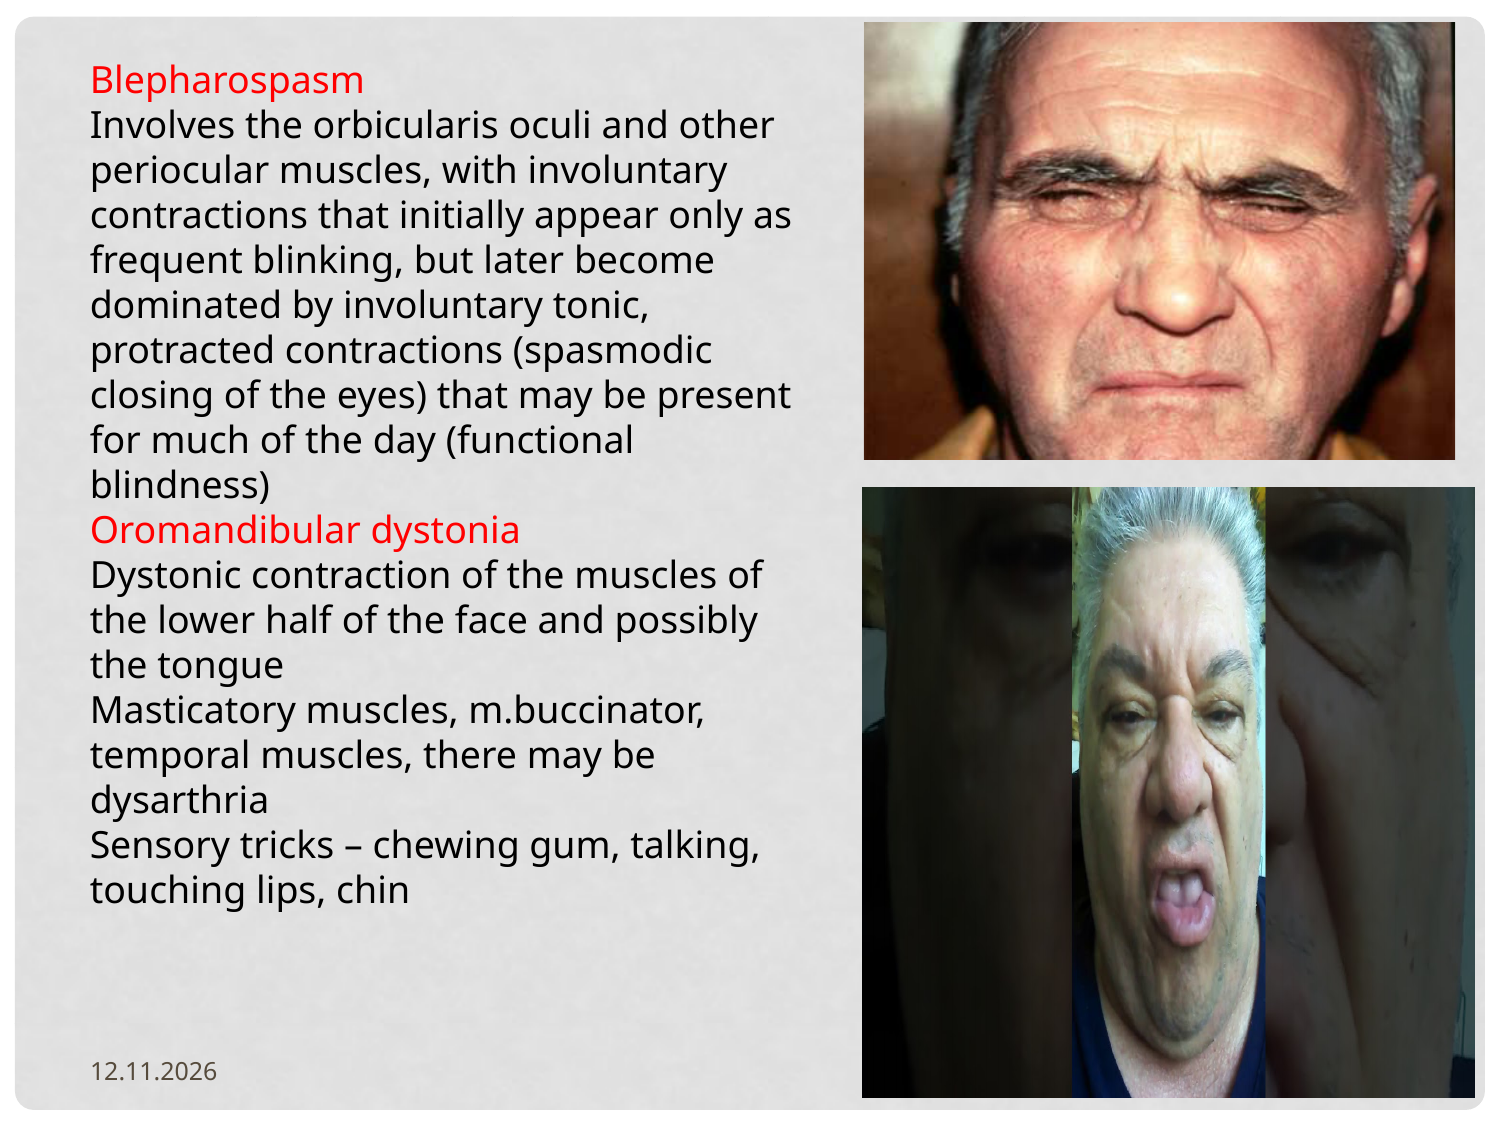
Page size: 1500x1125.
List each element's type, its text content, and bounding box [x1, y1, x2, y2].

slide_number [75, 1042, 425, 1103]
text_box Blepharospasm Involves the orbicularis oculi and other periocular muscles, with involuntary contractions that initially appear only as frequent blinking, but later become dominated by involuntary tonic, protracted contractions (spasmodic closing of the eyes) that may be present for much of the day (functional blindness) Oromandibular dystonia Dystonic contraction of the muscles of the lower half of the face and possibly the tongue Masticatory muscles, m.buccinator, temporal muscles, there may be dysarthria Sensory tricks – chewing gum, talking, touching lips, chin [74, 48, 825, 918]
slide_number 63 [1074, 1098, 1425, 1103]
picture [827, 22, 1495, 461]
picture [862, 487, 1476, 1098]
